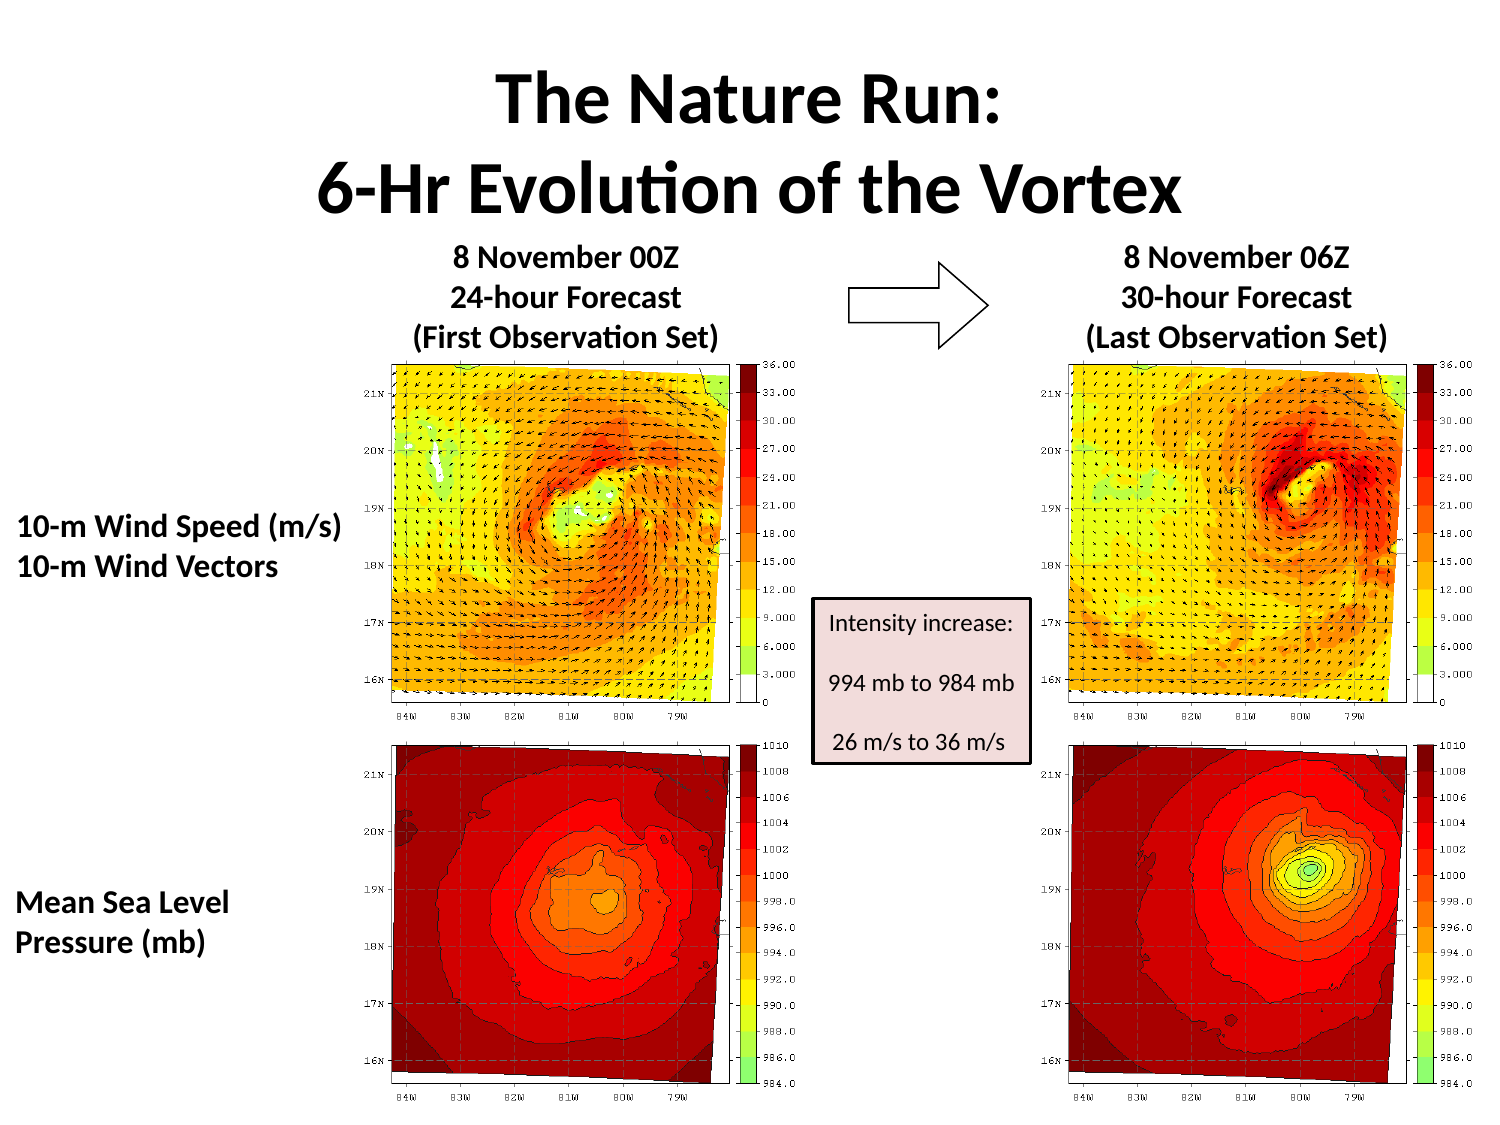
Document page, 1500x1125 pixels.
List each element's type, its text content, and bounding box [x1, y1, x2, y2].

picture [1014, 354, 1484, 730]
text_box The Nature Run: 6-Hr Evolution of the Vortex [74, 45, 1425, 233]
picture [337, 734, 808, 1110]
text_box 10-m Wind Speed (m/s) 10-m Wind Vectors [1, 497, 332, 592]
text_box Intensity increase: 994 mb to 984 mb 26 m/s to 36 m/s [813, 598, 1010, 764]
text_box [848, 262, 989, 349]
text_box 8 November 00Z 24-hour Forecast (First Observation Set) [397, 228, 735, 353]
text_box Mean Sea Level Pressure (mb) [0, 873, 246, 968]
text_box 8 November 06Z 30-hour Forecast (Last Observation Set) [1070, 228, 1404, 353]
picture [1014, 734, 1484, 1110]
picture [337, 354, 808, 730]
